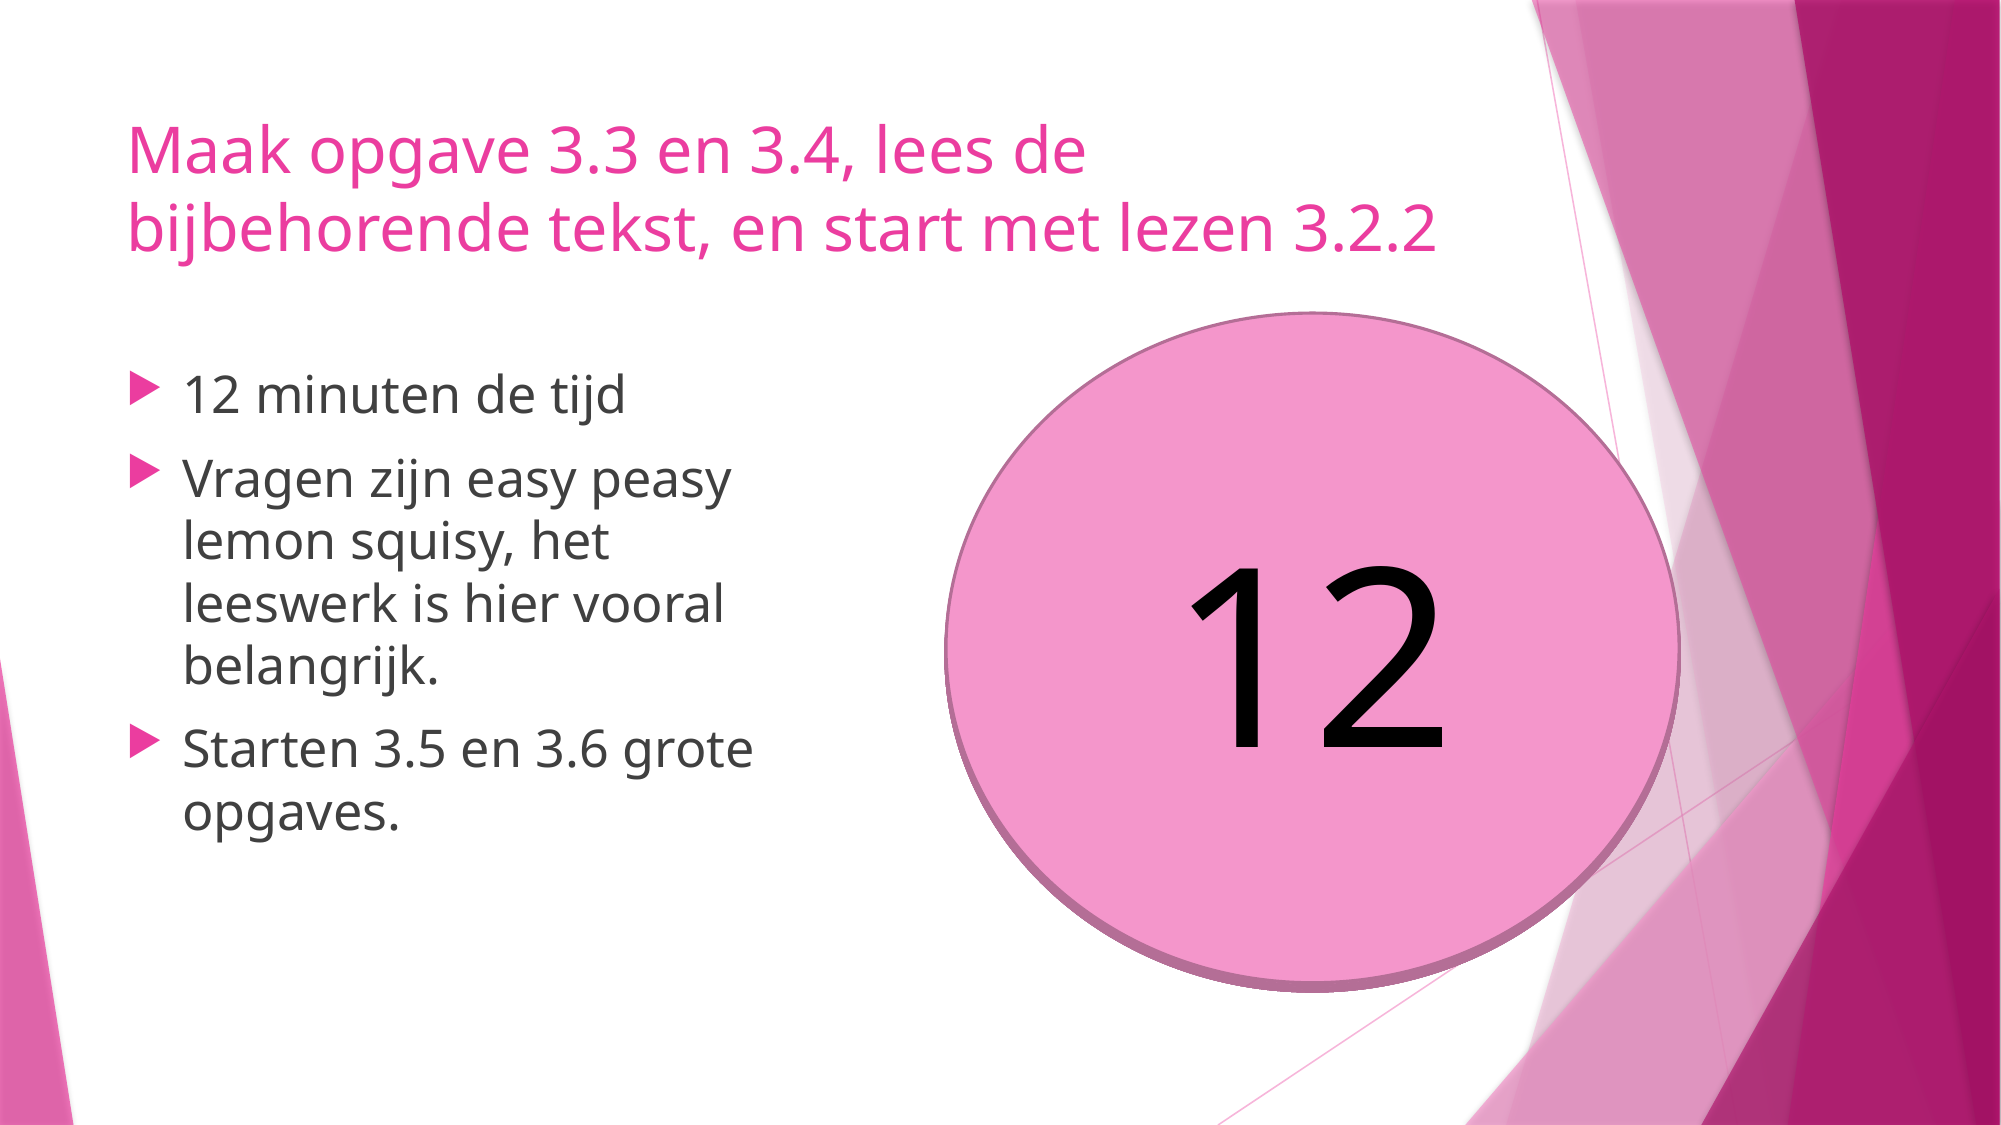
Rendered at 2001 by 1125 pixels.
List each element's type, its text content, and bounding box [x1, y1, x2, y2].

title Maak opgave 3.3 en 3.4, lees de bijbehorende tekst, en start met lezen 3.2.2 [111, 101, 1522, 319]
text_box 9 [958, 742, 1668, 990]
list 12 minuten de tijd Vragen zijn easy peasy lemon squisy, het leeswerk is hier vooral belangrijk. Starten 3.5 en 3.6 grote opgaves. [111, 354, 774, 992]
text_box 11 [957, 736, 1669, 988]
text_box 7 [961, 748, 1667, 993]
text_box 12 [944, 311, 1681, 985]
